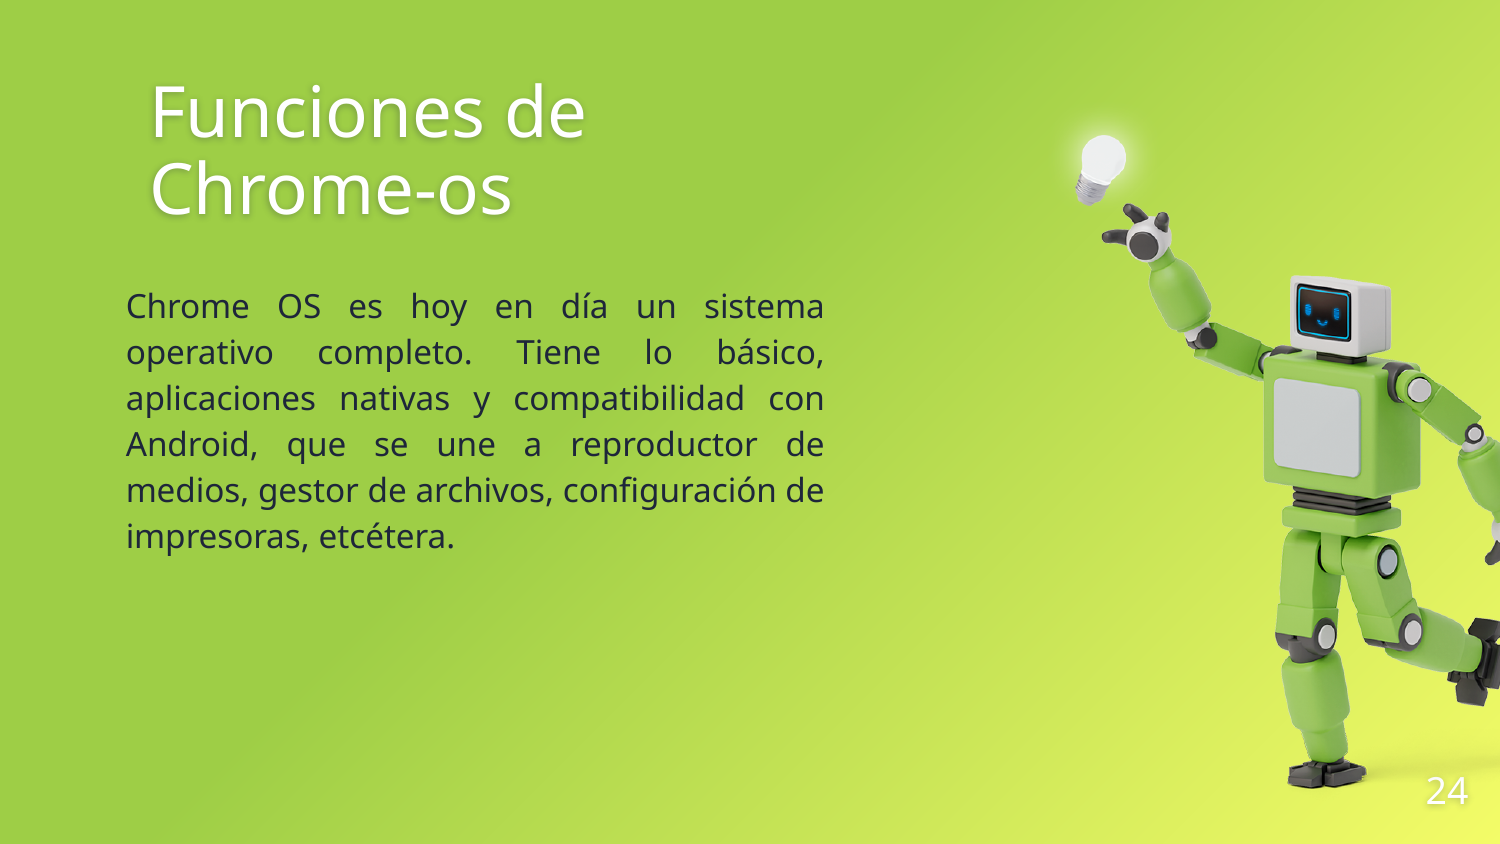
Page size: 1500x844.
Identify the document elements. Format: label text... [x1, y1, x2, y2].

slide_number 24 [1378, 810, 1469, 814]
list Chrome OS es hoy en día un sistema operativo completo. Tiene lo básico, aplicaciones nativas y compatibilidad con Android, que se une a reproductor de medios, gestor de archivos, configuración de impresoras, etcétera. [125, 279, 826, 451]
picture [1045, 99, 1162, 216]
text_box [1101, 202, 1500, 802]
title Funciones de Chrome-os [149, 57, 764, 230]
